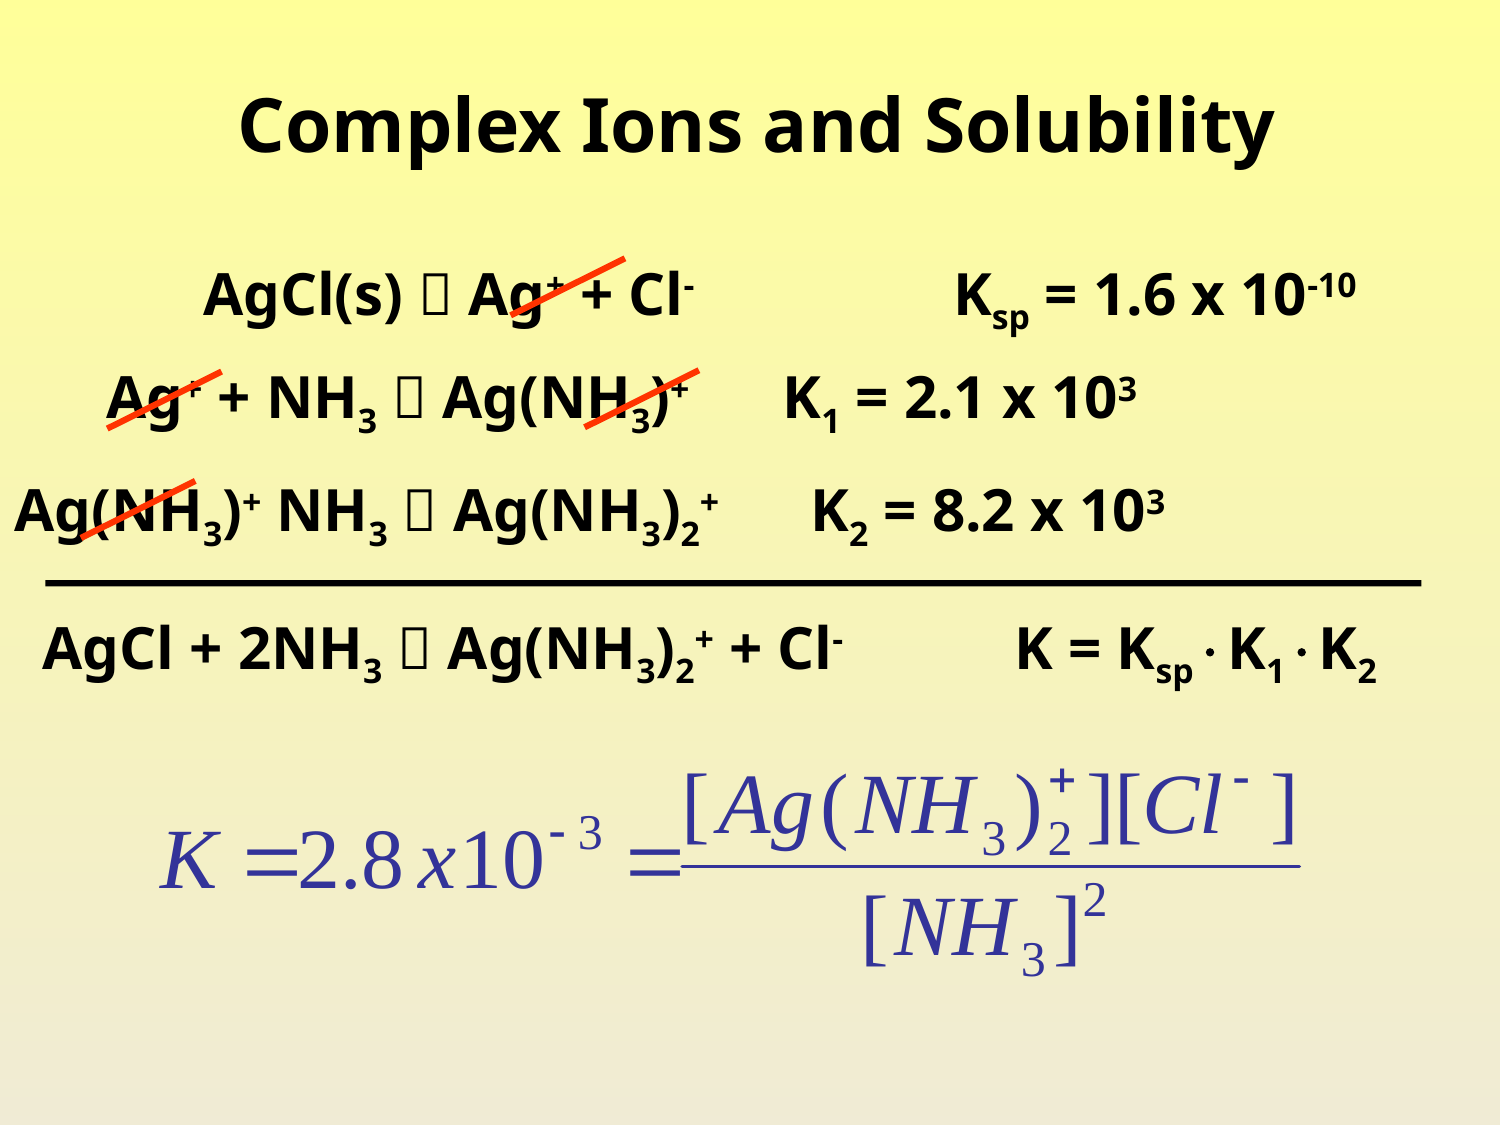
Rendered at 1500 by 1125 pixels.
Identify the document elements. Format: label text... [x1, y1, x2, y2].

text_box Ag(NH3)+ NH3  Ag(NH3)2+ K2 = 8.2 x 103 [0, 465, 1500, 561]
text_box Ag+ + NH3  Ag(NH3)+ K1 = 2.1 x 103 [91, 352, 1472, 448]
text_box AgCl(s)  Ag+ + Cl- Ksp = 1.6 x 10-10 [173, 249, 1500, 344]
title Complex Ions and Solubility [74, 44, 1440, 200]
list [144, 737, 1319, 996]
text_box K = KspK1K2 [999, 603, 1414, 698]
text_box AgCl + 2NH3  Ag(NH3)2+ + Cl- [27, 603, 999, 699]
